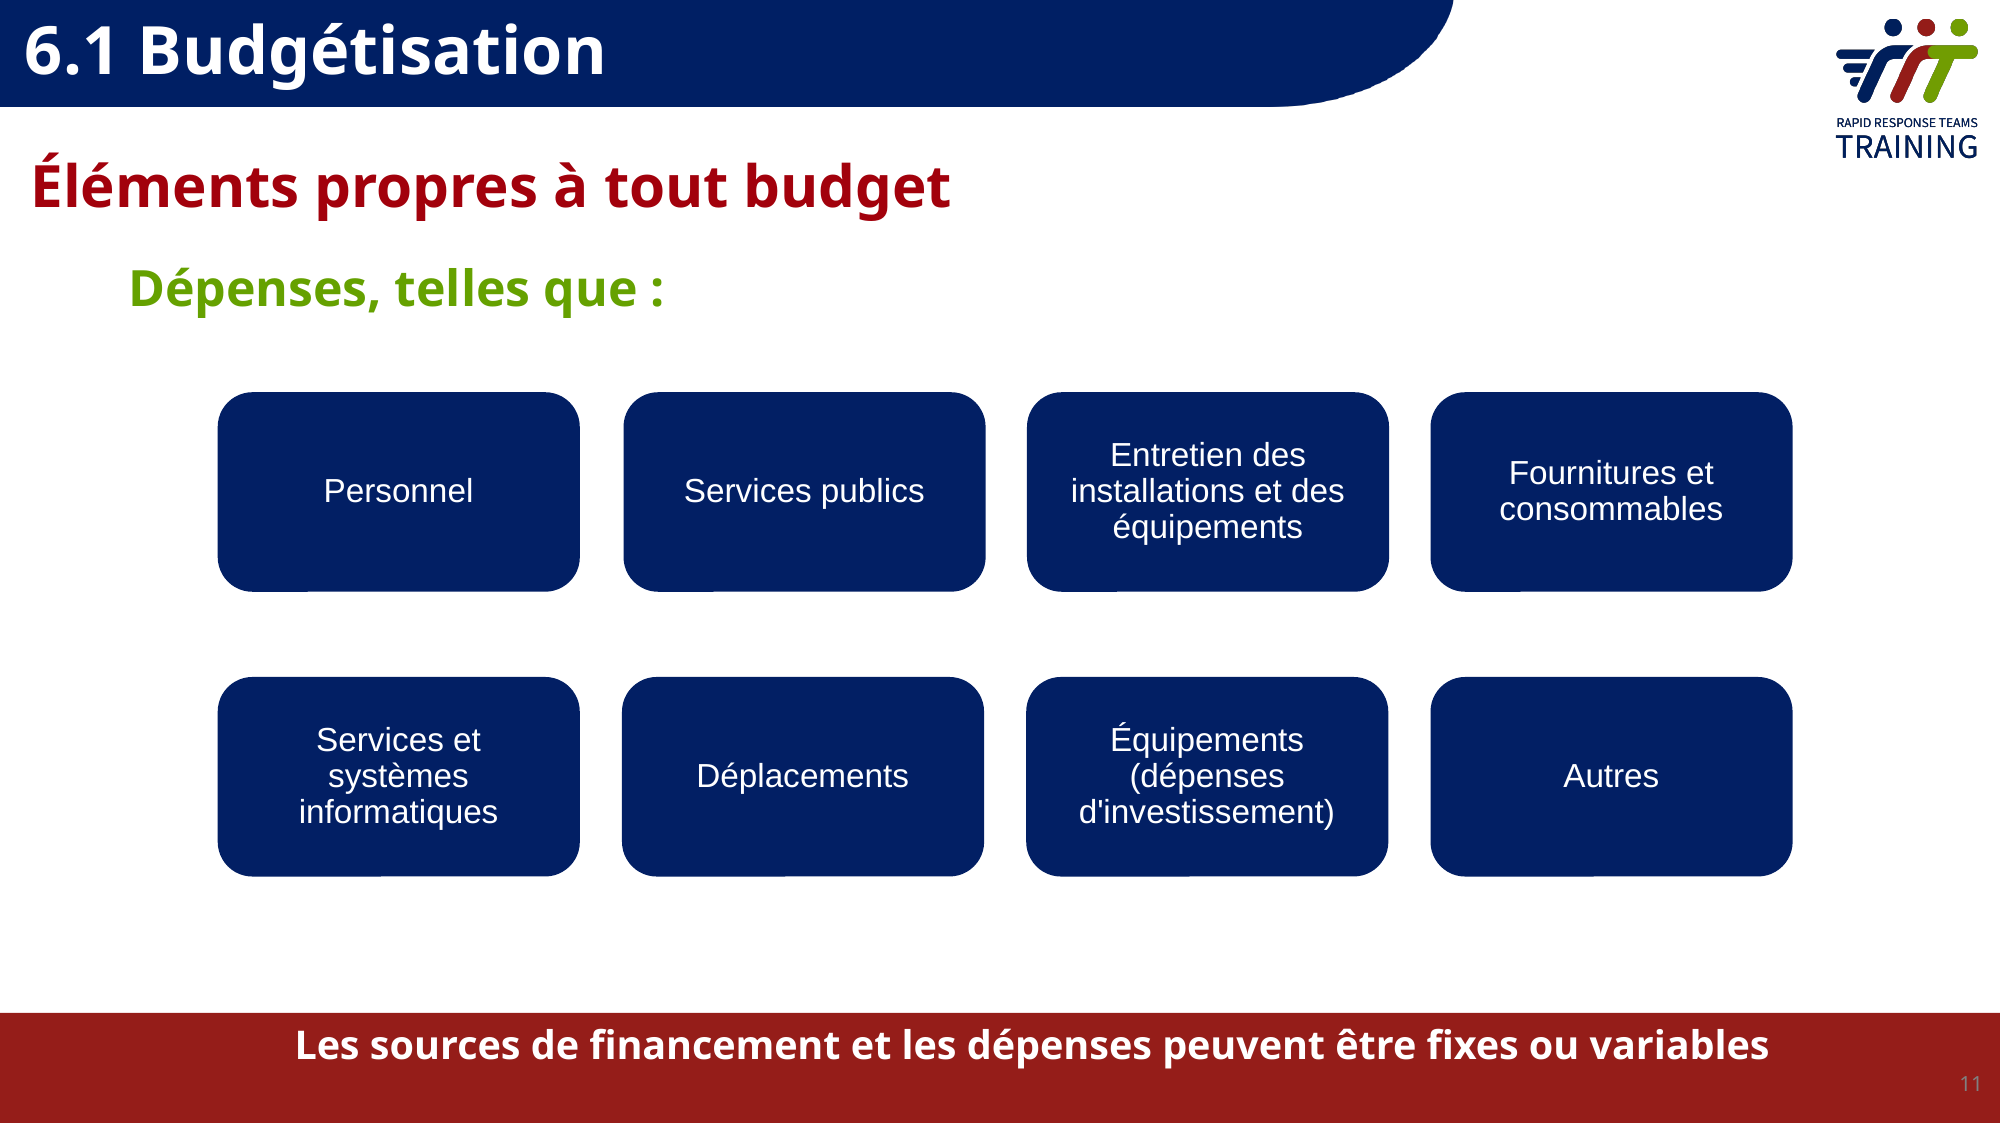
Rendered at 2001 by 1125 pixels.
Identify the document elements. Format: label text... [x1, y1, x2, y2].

picture [1835, 19, 1978, 167]
list Dépenses, telles que : [120, 254, 1470, 1012]
picture [0, 0, 1454, 107]
text_box Entretien des installations et des équipements [1026, 392, 1390, 592]
text_box 6.1 Budgétisation [17, 0, 1435, 106]
text_box 11 [1944, 1063, 2000, 1116]
text_box Les sources de financement et les dépenses peuvent être fixes ou variables [0, 1012, 2000, 1123]
text_box Fournitures et consommables [1430, 392, 1793, 592]
text_box Personnel [217, 392, 580, 592]
text_box Services publics [623, 392, 986, 592]
text_box Déplacements [621, 676, 985, 877]
text_box Autres [1430, 676, 1793, 877]
text_box Services et systèmes informatiques [217, 676, 580, 877]
text_box Équipements (dépenses d'investissement) [1026, 676, 1389, 877]
title Éléments propres à tout budget [22, 129, 1091, 247]
